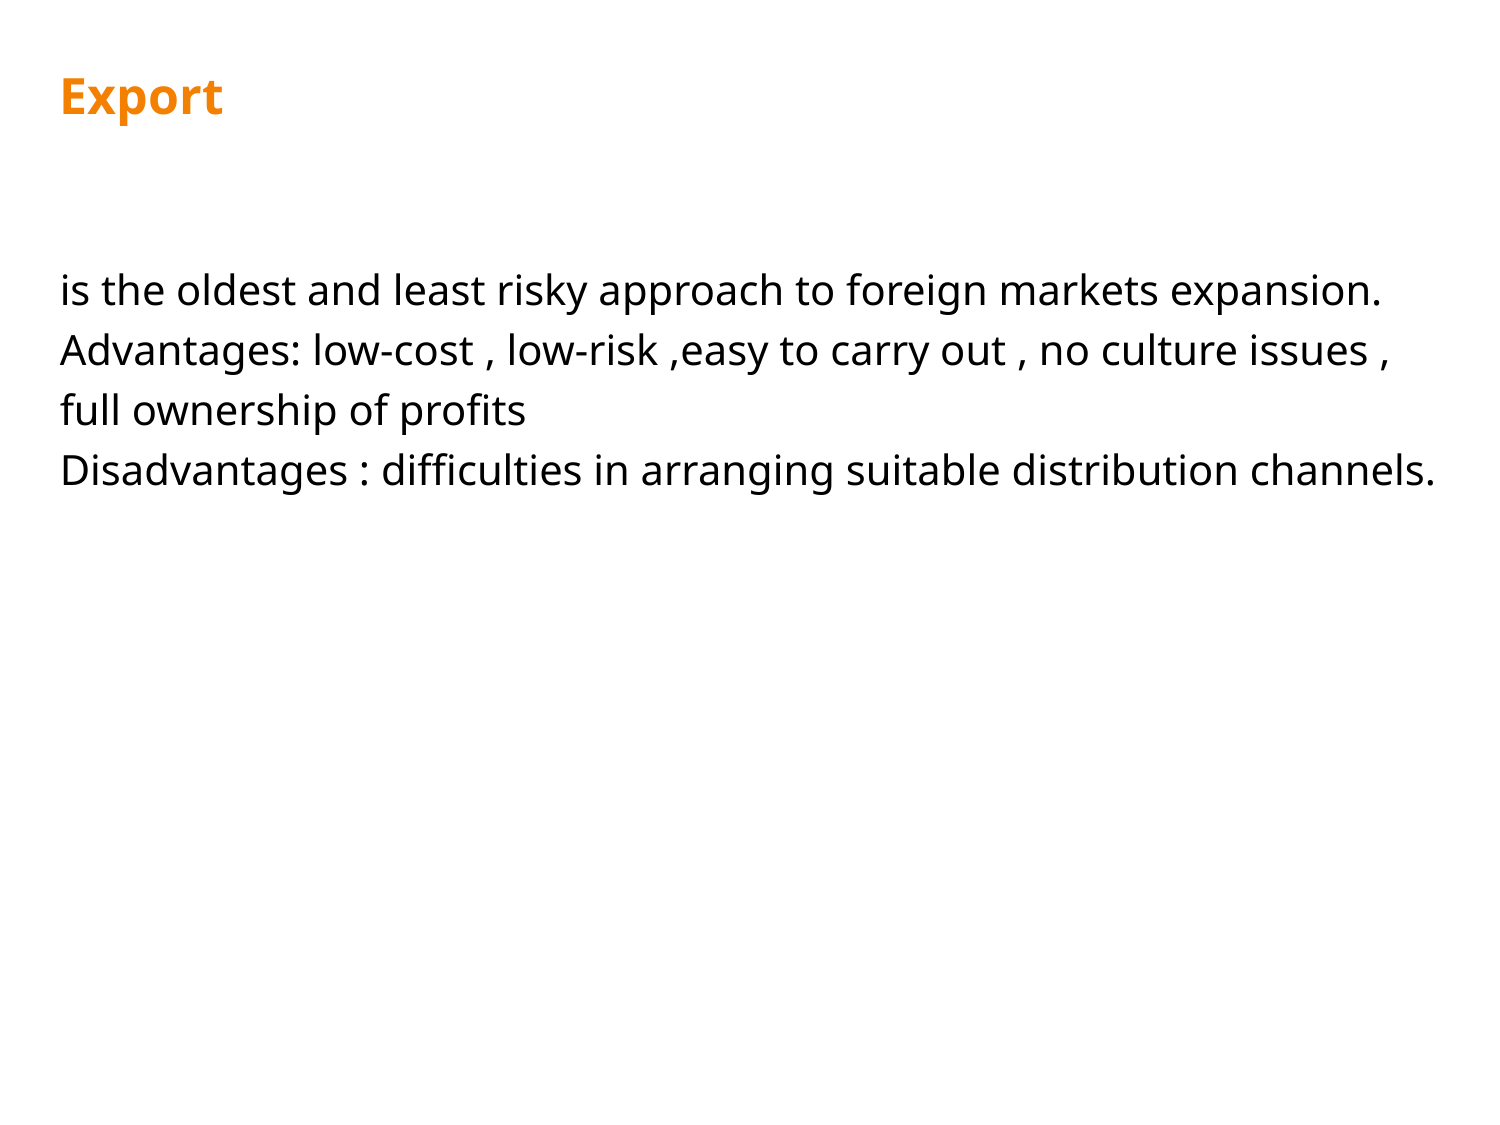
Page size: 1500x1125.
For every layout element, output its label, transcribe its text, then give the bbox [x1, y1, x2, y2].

title Export [59, 64, 1440, 253]
list is the oldest and least risky approach to foreign markets expansion. Advantages: low-cost , low-risk ,easy to carry out , no culture issues , full ownership of profits Disadvantages : difficulties in arranging suitable distribution channels. [59, 253, 1440, 1125]
